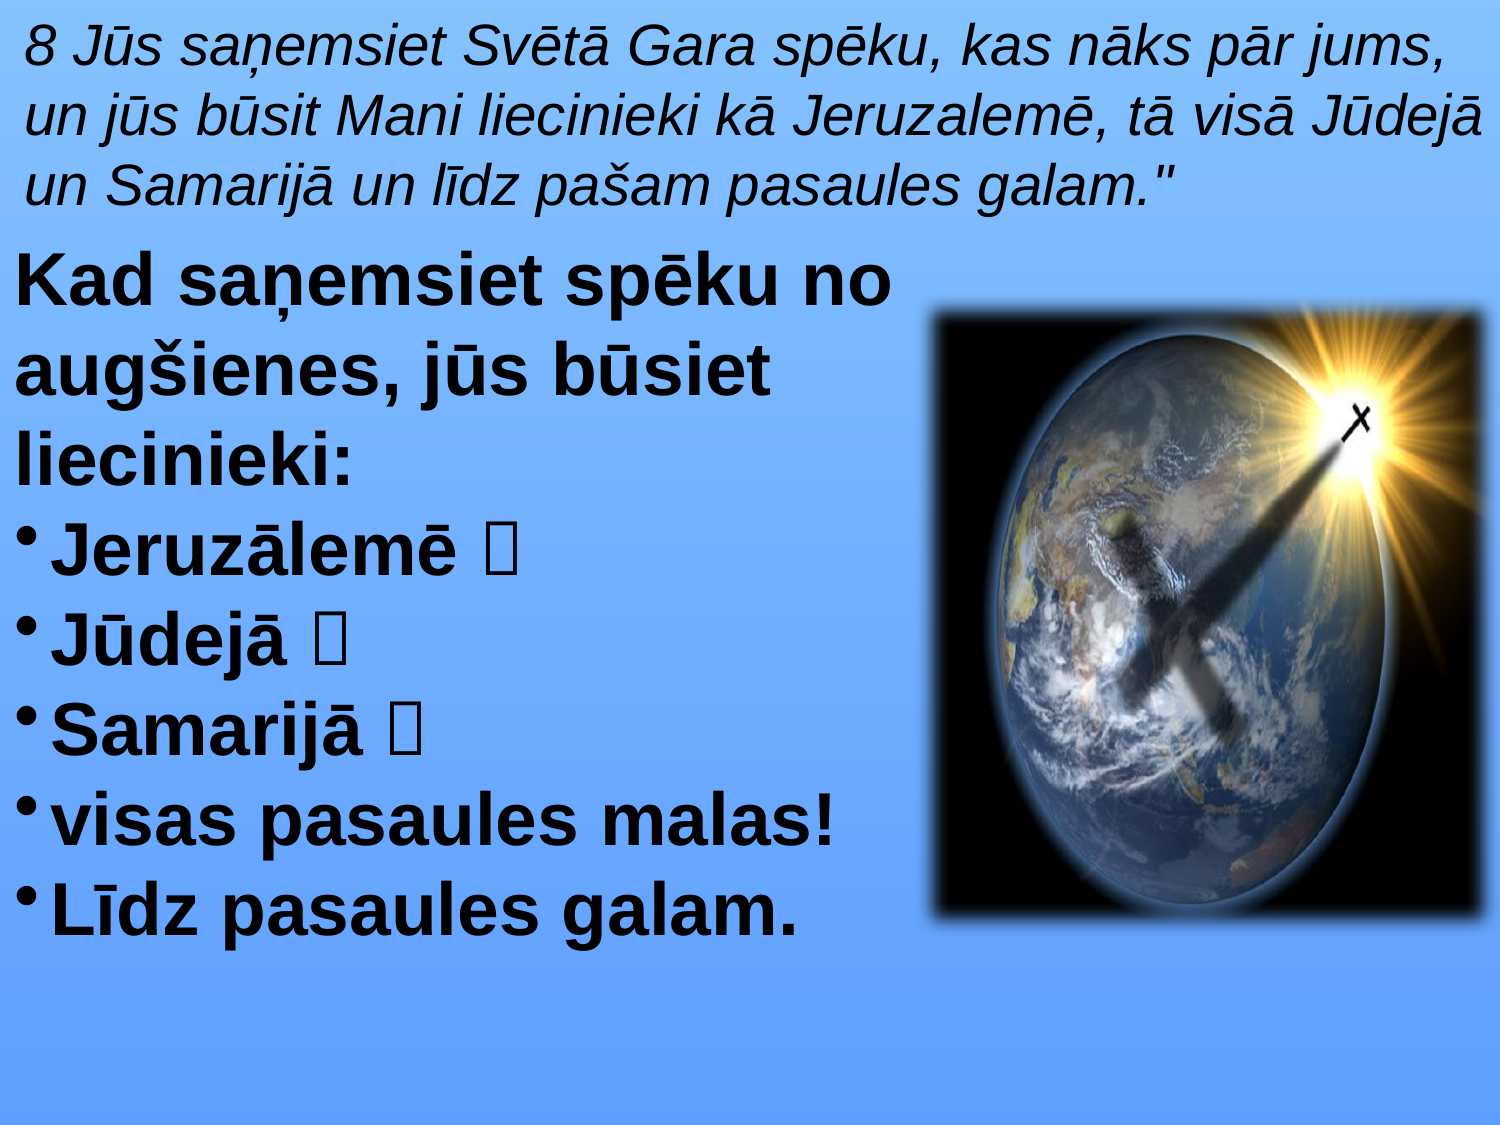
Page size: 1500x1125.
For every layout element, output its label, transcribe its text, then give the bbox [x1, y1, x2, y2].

picture [913, 292, 1500, 938]
list 8 Jūs saņemsiet Svētā Gara spēku, kas nāks pār jums, un jūs būsit Mani liecinieki kā Jeruzalemē, tā visā Jūdejā un Samarijā un līdz pašam pasaules galam." [0, 0, 1500, 256]
text_box Kad saņemsiet spēku no augšienes, jūs būsiet liecinieki: Jeruzālemē  Jūdejā  Samarijā  visas pasaules malas! Līdz pasaules galam. [0, 222, 926, 1028]
